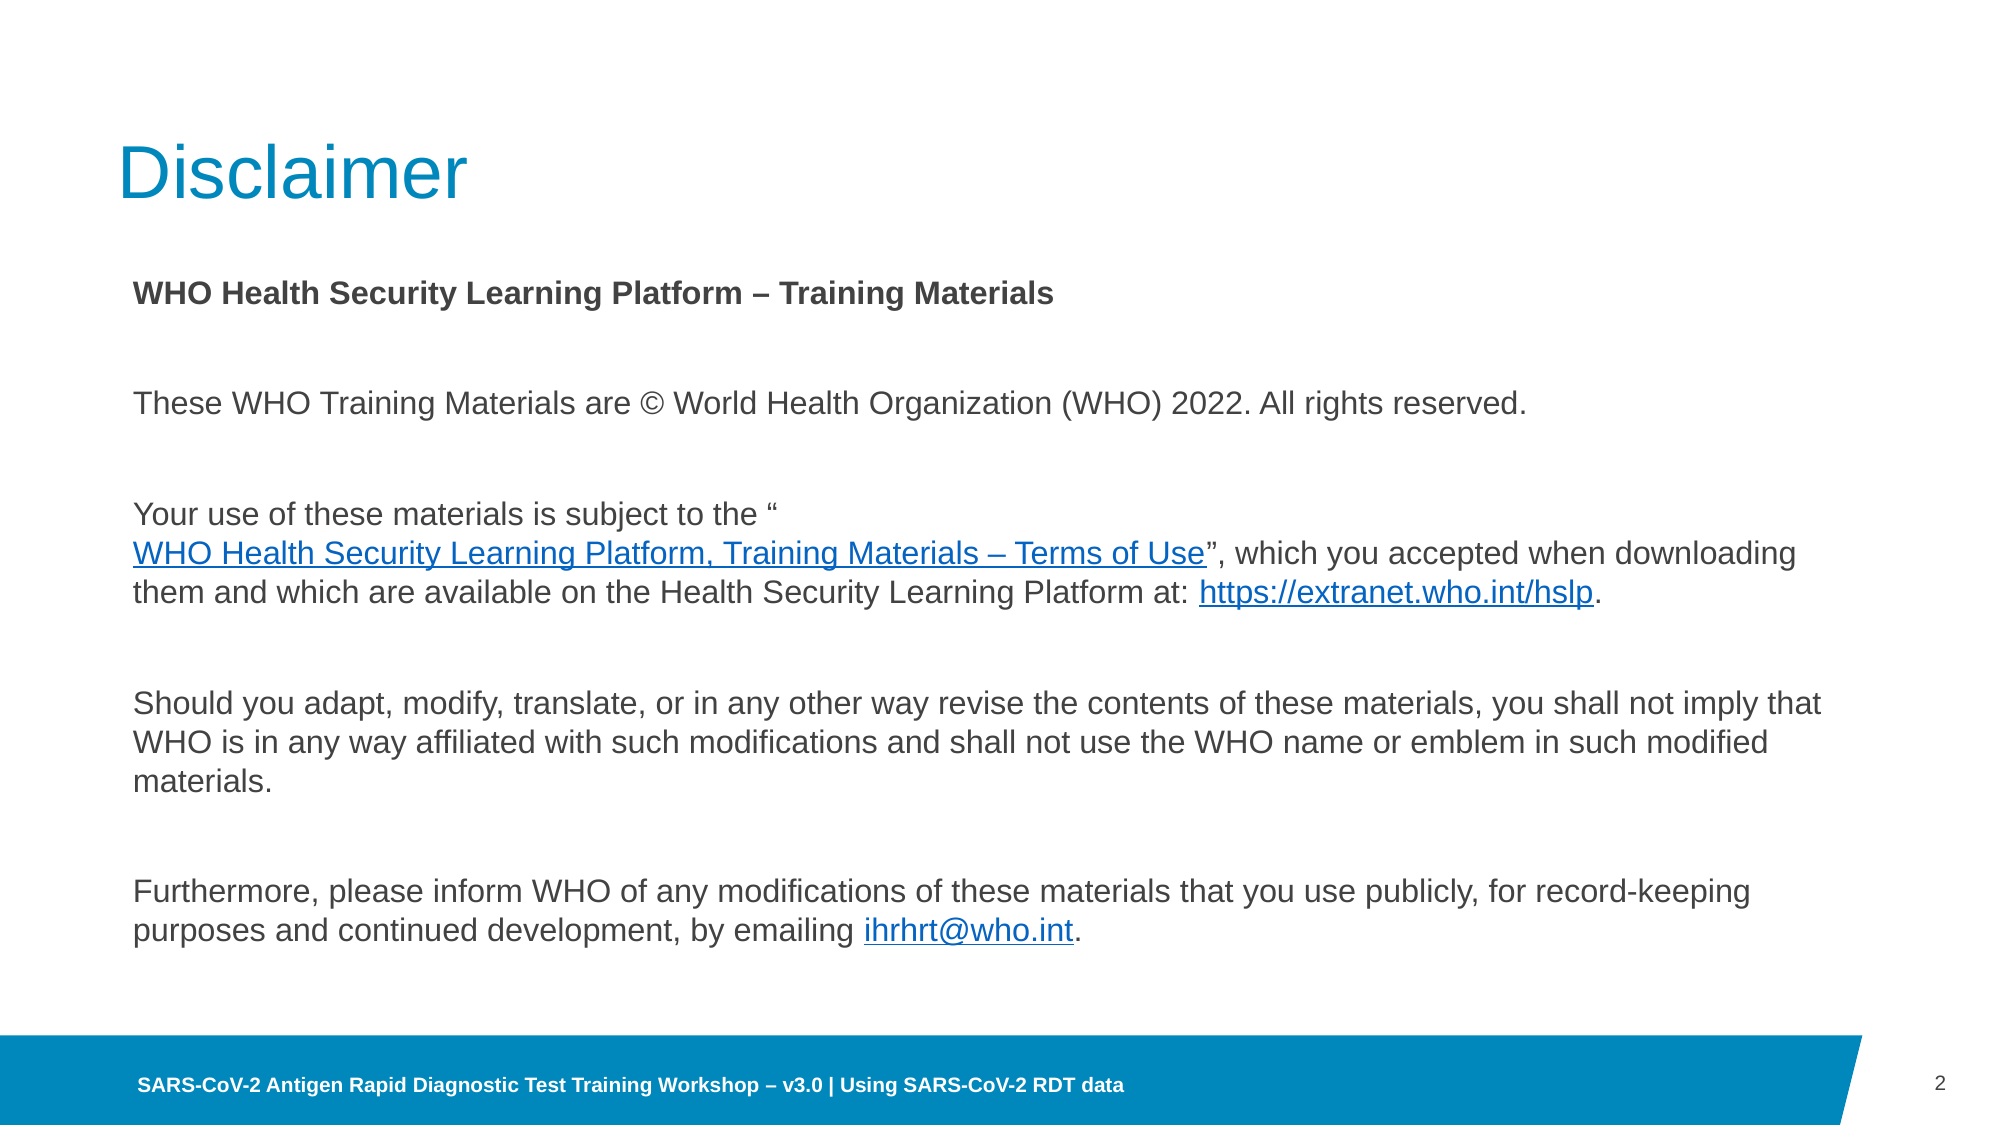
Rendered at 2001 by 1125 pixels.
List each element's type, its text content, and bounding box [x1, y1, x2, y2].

slide_number 2 [1862, 1035, 1947, 1125]
list WHO Health Security Learning Platform – Training Materials These WHO Training Materials are © World Health Organization (WHO) 2022. All rights reserved. Your use of these materials is subject to the “WHO Health Security Learning Platform, Training Materials – Terms of Use”, which you accepted when downloading them and which are available on the Health Security Learning Platform at: https://extranet.who.int/hslp. Should you adapt, modify, translate, or in any other way revise the contents of these materials, you shall not imply that WHO is in any way affiliated with such modifications and shall not use the WHO name or emblem in such modified materials. Furthermore, please inform WHO of any modifications of these materials that you use publicly, for record-keeping purposes and continued development, by emailing ihrhrt@who.int. [117, 264, 1843, 993]
title Disclaimer [117, 59, 1843, 215]
footer SARS-CoV-2 Antigen Rapid Diagnostic Test Training Workshop – v3.0 | Using SARS-CoV-2 RDT data [137, 1042, 1338, 1125]
